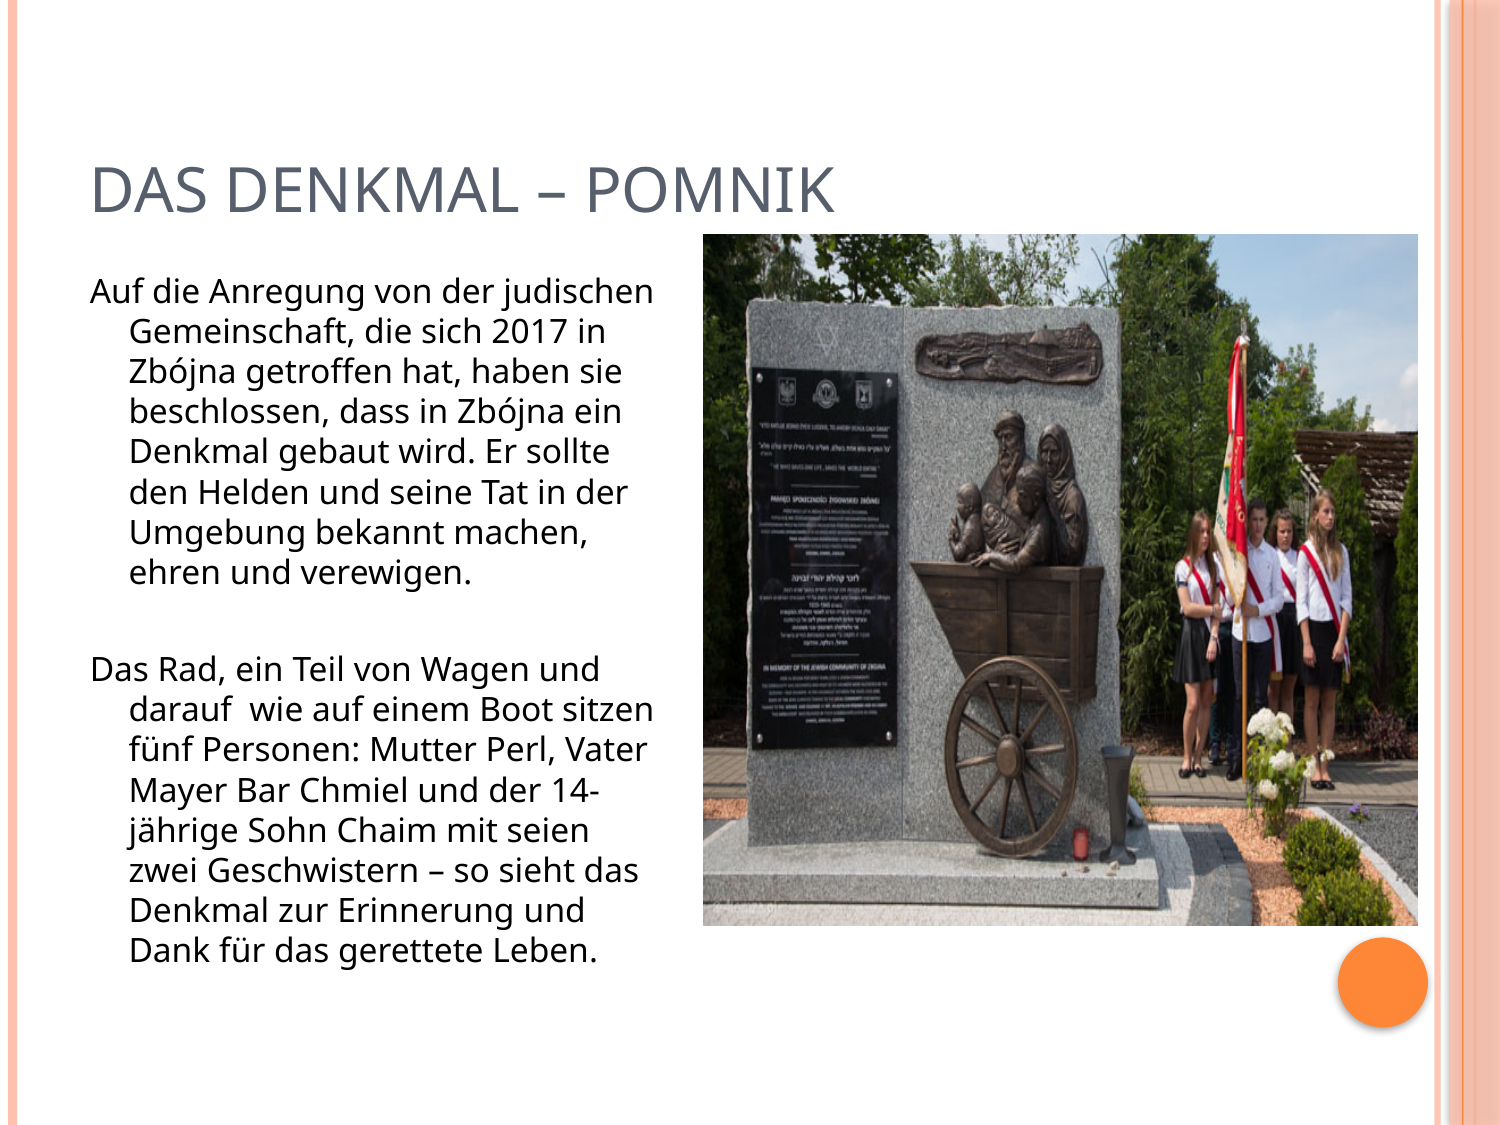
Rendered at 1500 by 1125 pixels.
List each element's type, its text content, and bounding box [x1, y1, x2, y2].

title Das Denkmal – pomnik [75, 45, 1300, 233]
list Auf die Anregung von der judischen Gemeinschaft, die sich 2017 in Zbójna getroffen hat, haben sie beschlossen, dass in Zbójna ein Denkmal gebaut wird. Er sollte den Helden und seine Tat in der Umgebung bekannt machen, ehren und verewigen. Das Rad, ein Teil von Wagen und darauf wie auf einem Boot sitzen fünf Personen: Mutter Perl, Vater Mayer Bar Chmiel und der 14-jährige Sohn Chaim mit seien zwei Geschwistern – so sieht das Denkmal zur Erinnerung und Dank für das gerettete Leben. [75, 262, 675, 1013]
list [702, 233, 1419, 927]
